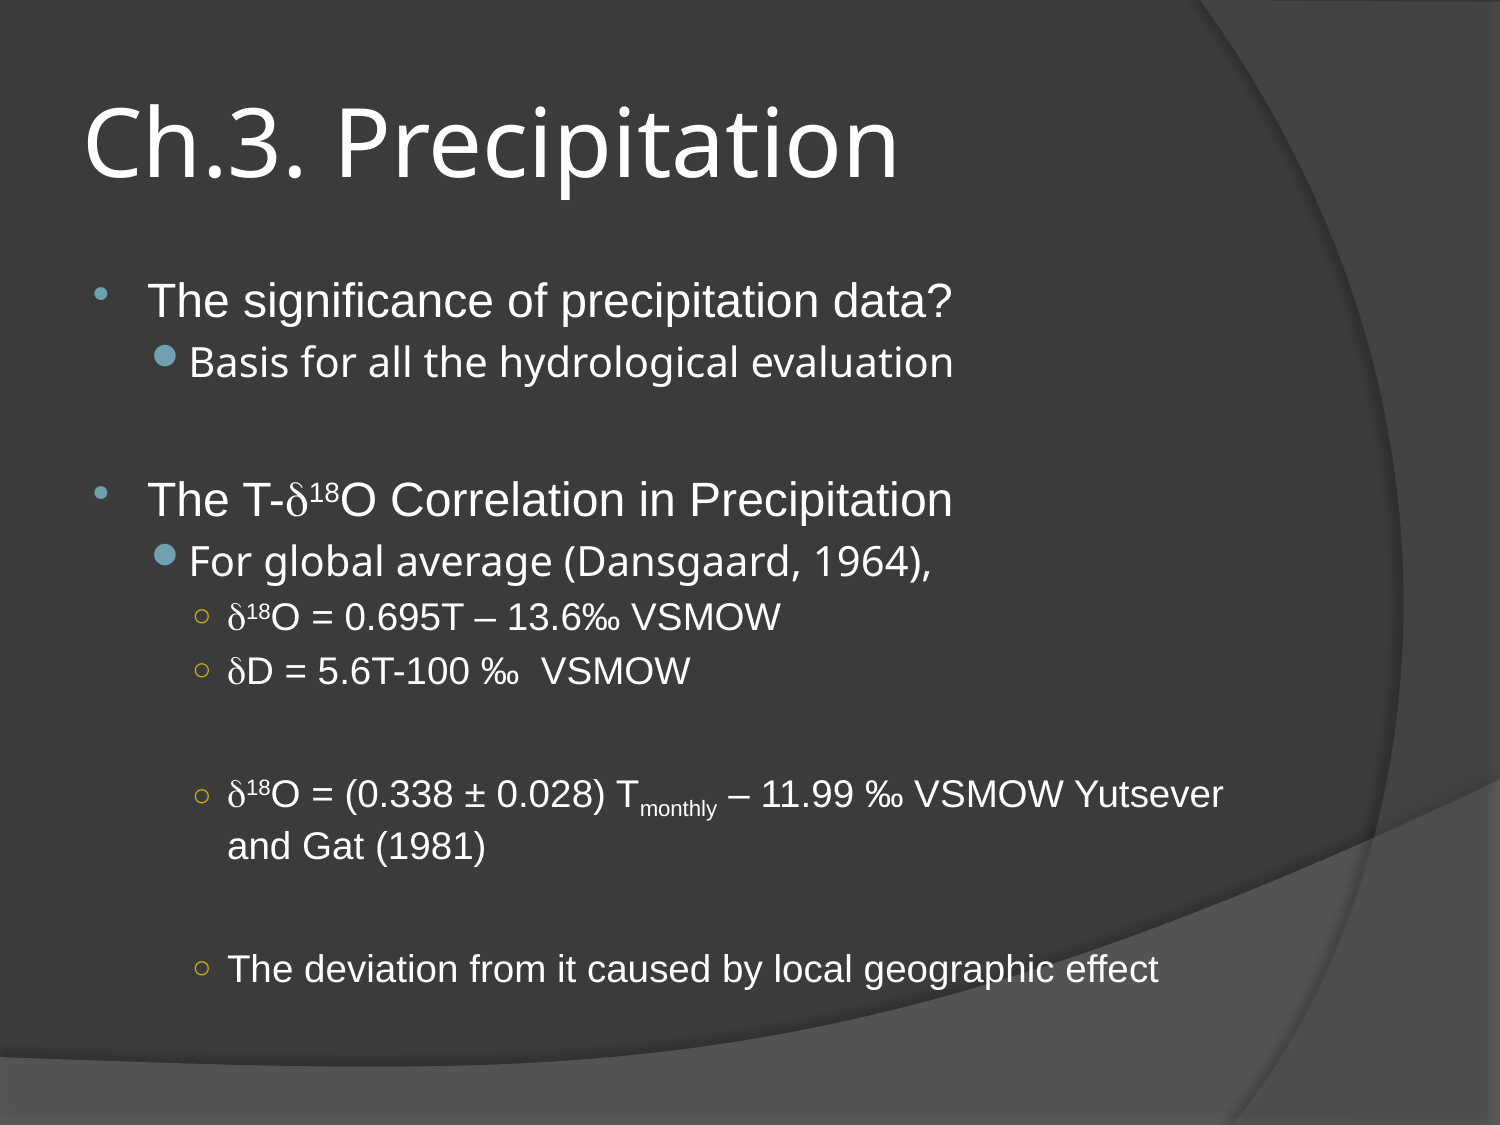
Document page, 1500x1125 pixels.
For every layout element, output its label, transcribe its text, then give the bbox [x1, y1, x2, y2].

title Ch.3. Precipitation [75, 45, 1300, 233]
list The significance of precipitation data? Basis for all the hydrological evaluation The T-d18O Correlation in Precipitation For global average (Dansgaard, 1964), d18O = 0.695T – 13.6‰ VSMOW dD = 5.6T-100 ‰ VSMOW d18O = (0.338 ± 0.028) Tmonthly – 11.99 ‰ VSMOW Yutsever and Gat (1981) The deviation from it caused by local geographic effect [75, 262, 1300, 1005]
